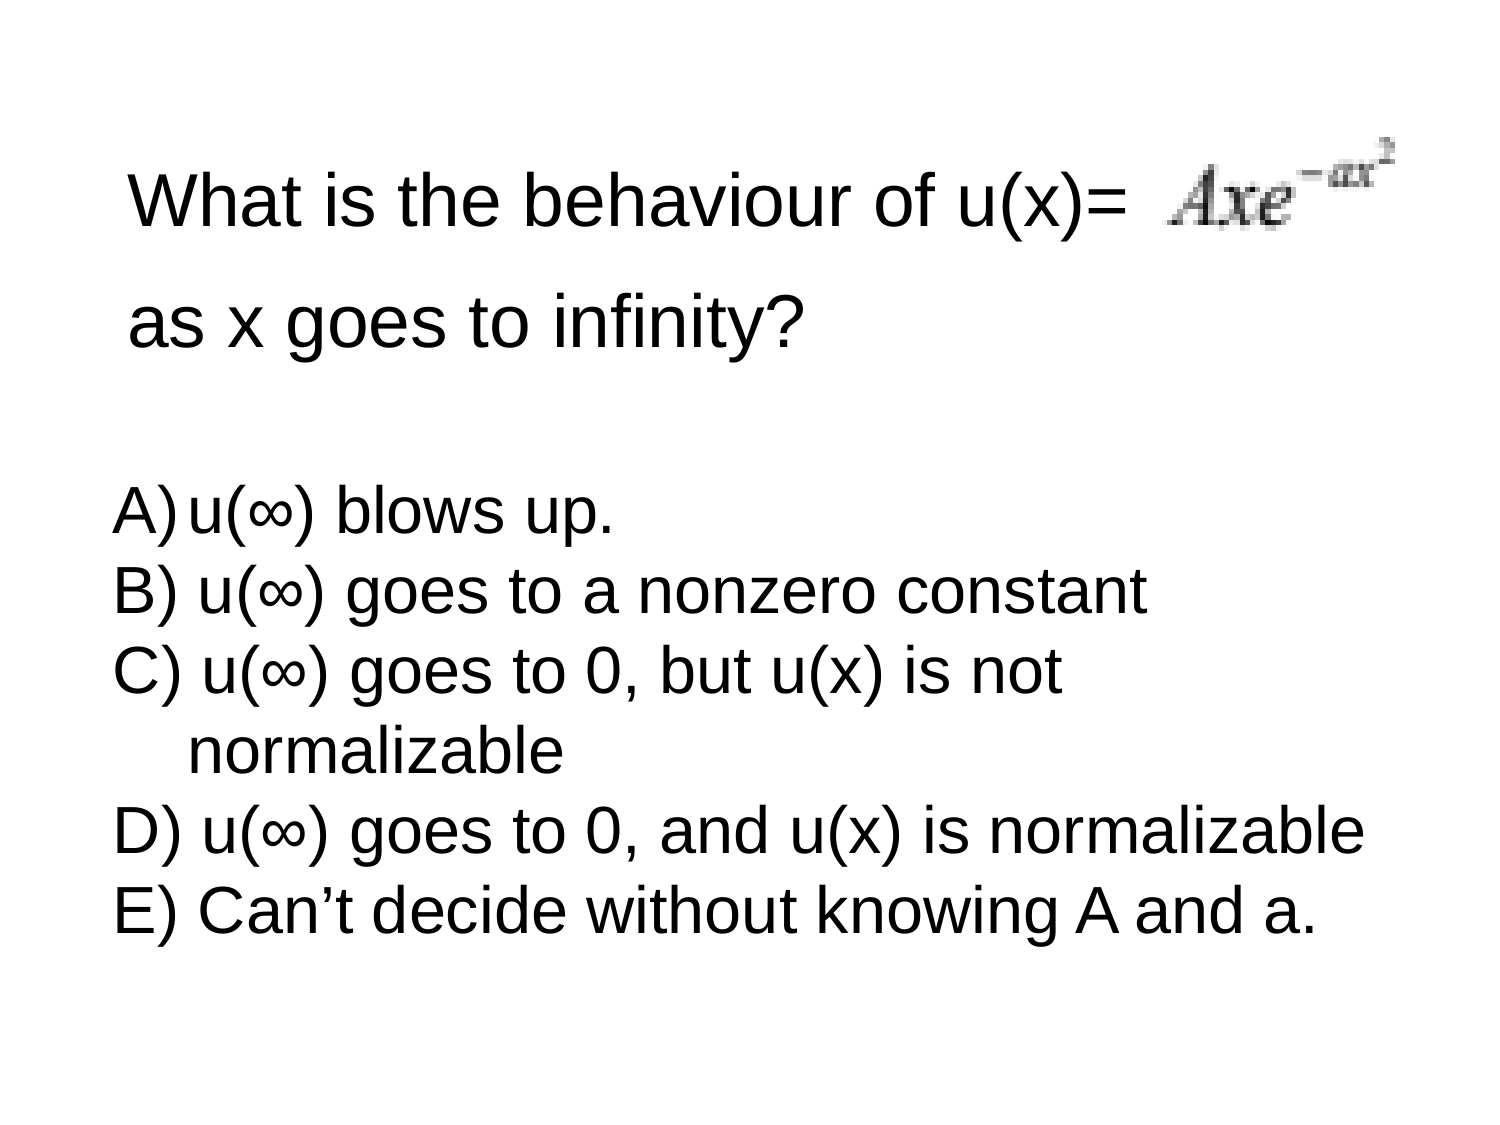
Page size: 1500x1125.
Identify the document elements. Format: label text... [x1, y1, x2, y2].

text_box as x goes to infinity? [112, 265, 1408, 371]
text_box u(∞) blows up. B) u(∞) goes to a nonzero constant C) u(∞) goes to 0, but u(x) is not normalizable D) u(∞) goes to 0, and u(x) is normalizable E) Can’t decide without knowing A and a. [98, 459, 1420, 955]
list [1152, 114, 1411, 238]
title What is the behaviour of u(x)= [112, 72, 1388, 265]
